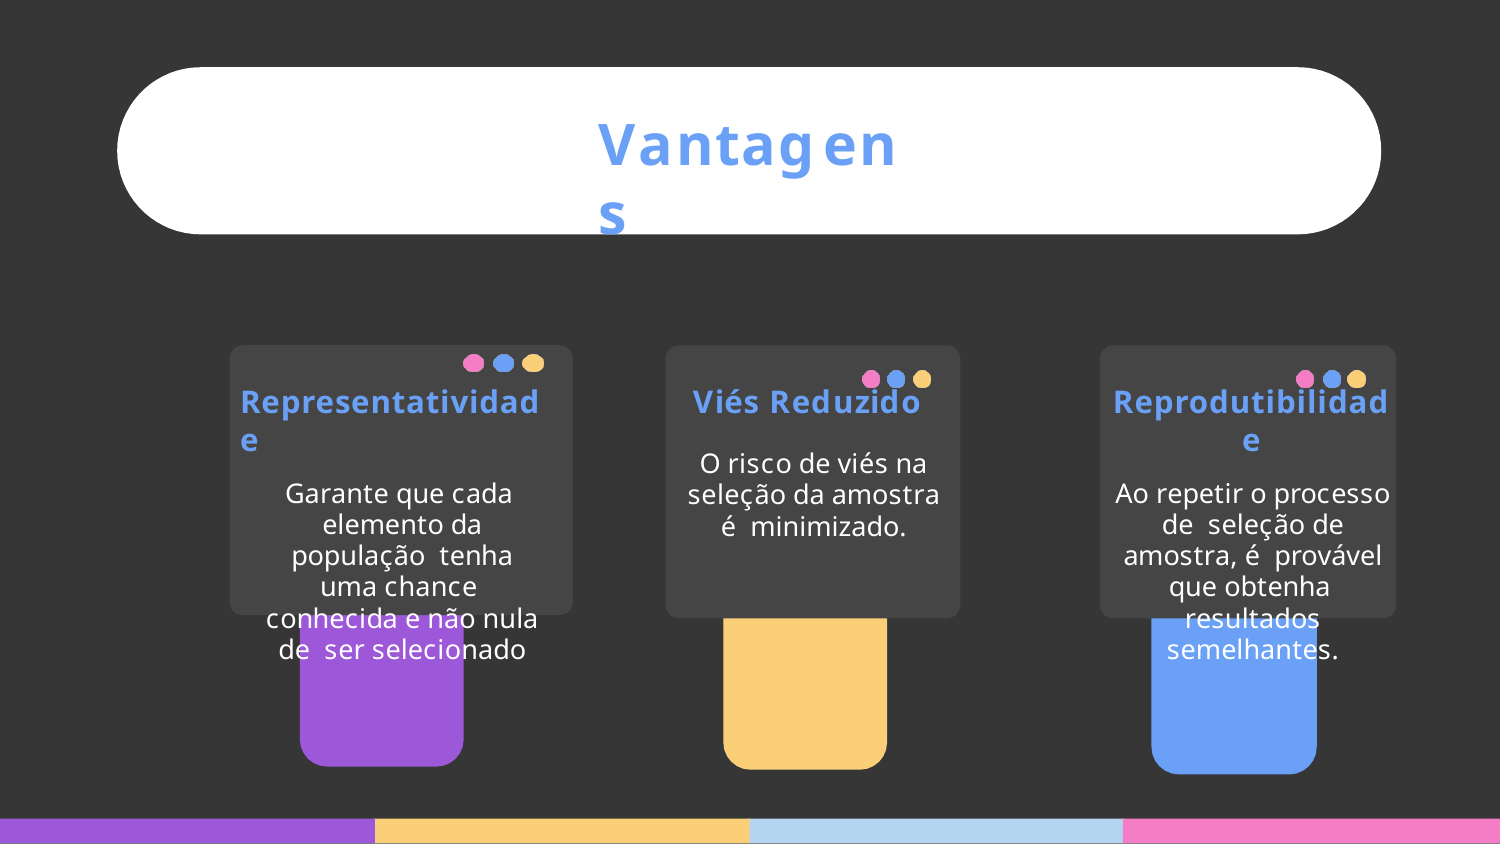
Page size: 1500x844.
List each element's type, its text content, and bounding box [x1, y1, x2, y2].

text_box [1099, 345, 1397, 775]
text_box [665, 344, 961, 771]
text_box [229, 345, 574, 767]
text_box [117, 67, 1382, 235]
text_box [0, 818, 1500, 844]
title Vantagens [595, 105, 905, 250]
